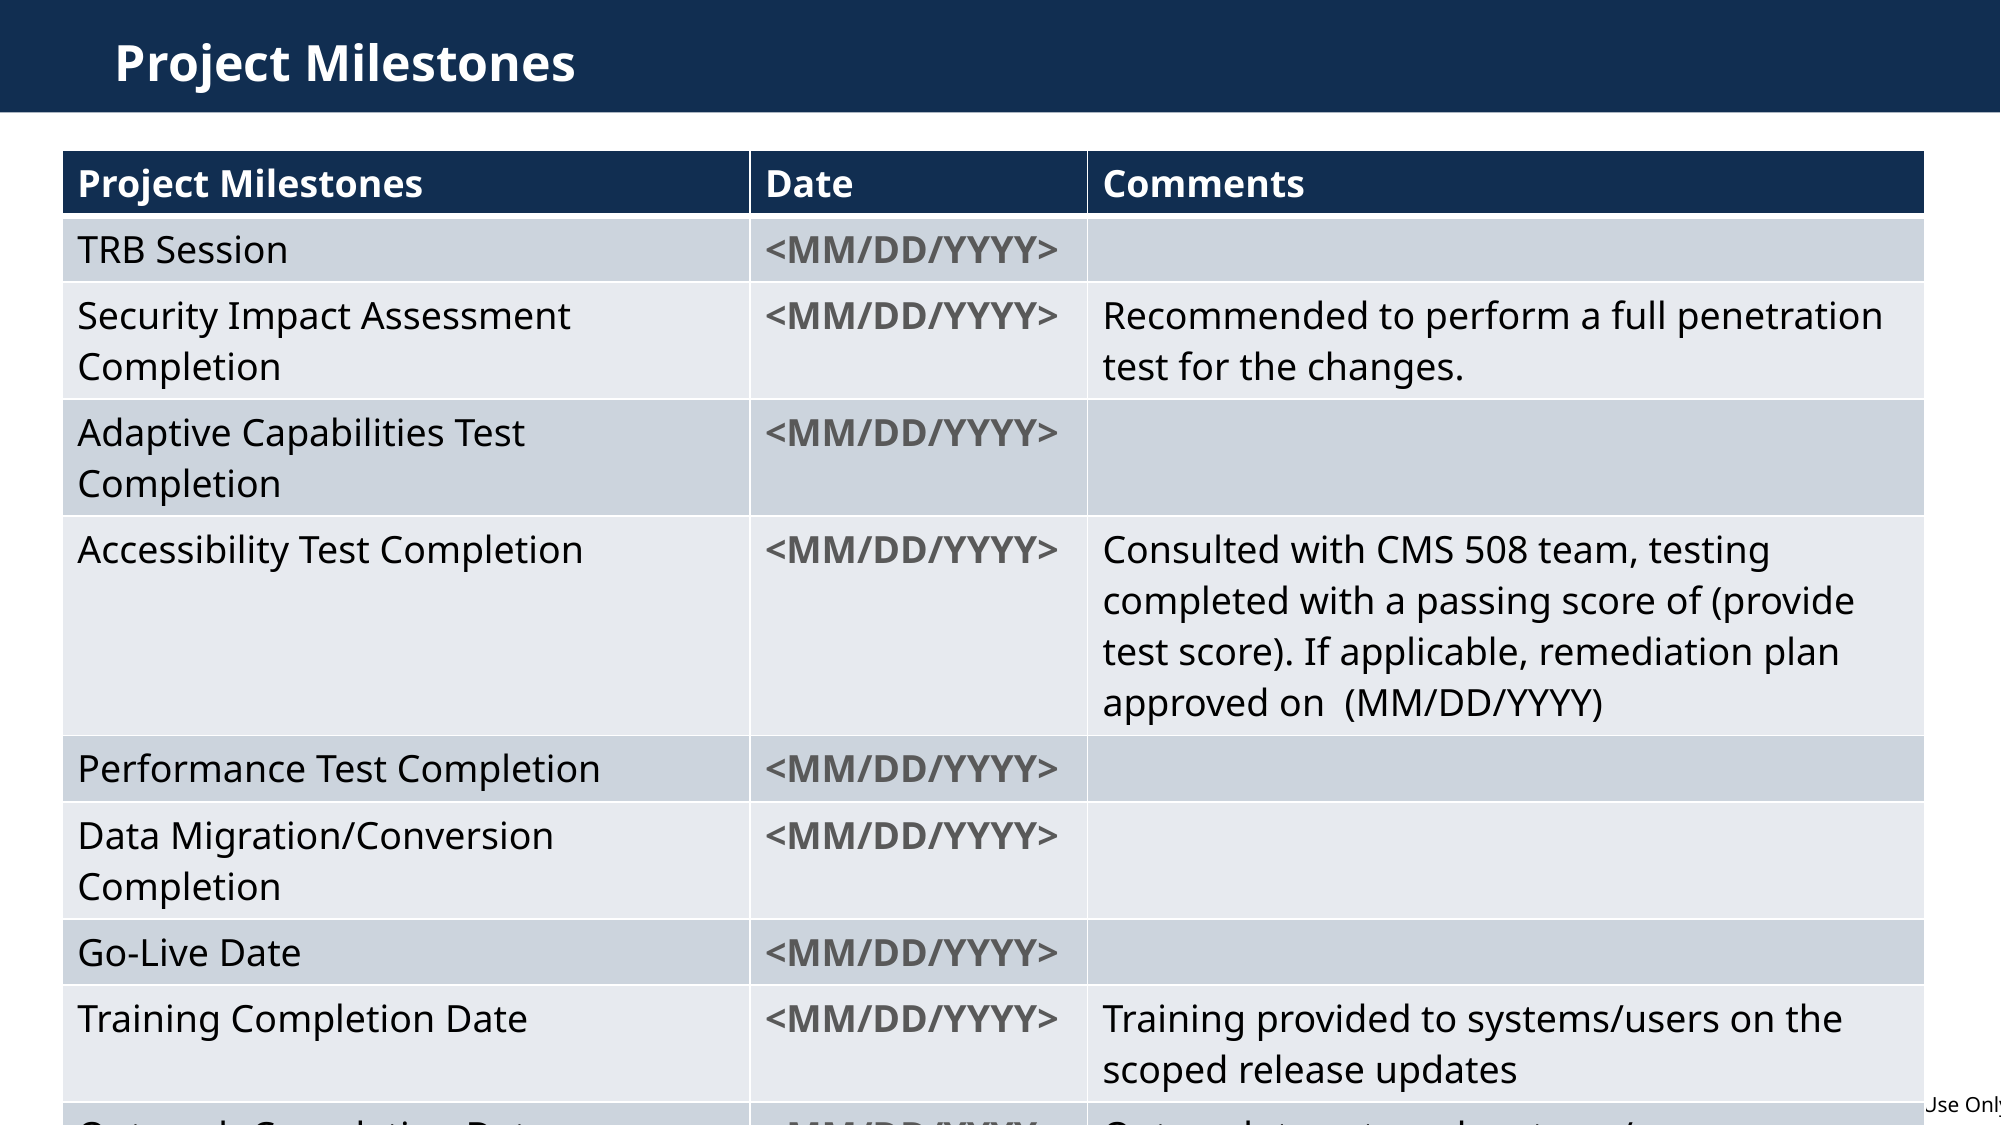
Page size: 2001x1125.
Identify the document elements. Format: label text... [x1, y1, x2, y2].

table_cell [1088, 803, 1924, 918]
table_cell Outreach Completion Date [63, 1103, 749, 1125]
table_cell Outreach to external systems/users on updated process or release feature or outages [1088, 1103, 1924, 1125]
table_cell Training Completion Date [63, 986, 749, 1101]
table_cell [1088, 400, 1924, 515]
table_cell Recommended to perform a full penetration test for the changes. [1088, 283, 1924, 398]
table_cell Performance Test Completion [63, 736, 749, 801]
table_cell <MM/DD/YYYY> [751, 219, 1087, 281]
table_cell <MM/DD/YYYY> [751, 517, 1087, 735]
table_cell Consulted with CMS 508 team, testing completed with a passing score of (provide test score). If applicable, remediation plan approved on (MM/DD/YYYY) [1088, 517, 1924, 735]
table_cell <MM/DD/YYYY> [751, 400, 1087, 515]
table_cell Training provided to systems/users on the scoped release updates [1088, 986, 1924, 1101]
table_header Comments [1088, 151, 1924, 213]
table_cell [1088, 219, 1924, 281]
table_cell <MM/DD/YYYY> [751, 1103, 1087, 1125]
table_cell Go-Live Date [63, 920, 749, 984]
table_cell <MM/DD/YYYY> [751, 920, 1087, 984]
table_cell TRB Session [63, 219, 749, 281]
table_cell Security Impact Assessment Completion [63, 283, 749, 398]
title Project Milestones [99, 29, 998, 93]
table_cell [1088, 736, 1924, 801]
table_header Date [751, 151, 1087, 213]
table_cell <MM/DD/YYYY> [751, 283, 1087, 398]
table_header Project Milestones [63, 151, 749, 213]
table_cell Accessibility Test Completion [63, 517, 749, 735]
table_cell <MM/DD/YYYY> [751, 986, 1087, 1101]
table_cell Adaptive Capabilities Test Completion [63, 400, 749, 515]
table_cell <MM/DD/YYYY> [751, 736, 1087, 801]
table_cell [1088, 920, 1924, 984]
table_cell Data Migration/Conversion Completion [63, 803, 749, 918]
table_cell <MM/DD/YYYY> [751, 803, 1087, 918]
